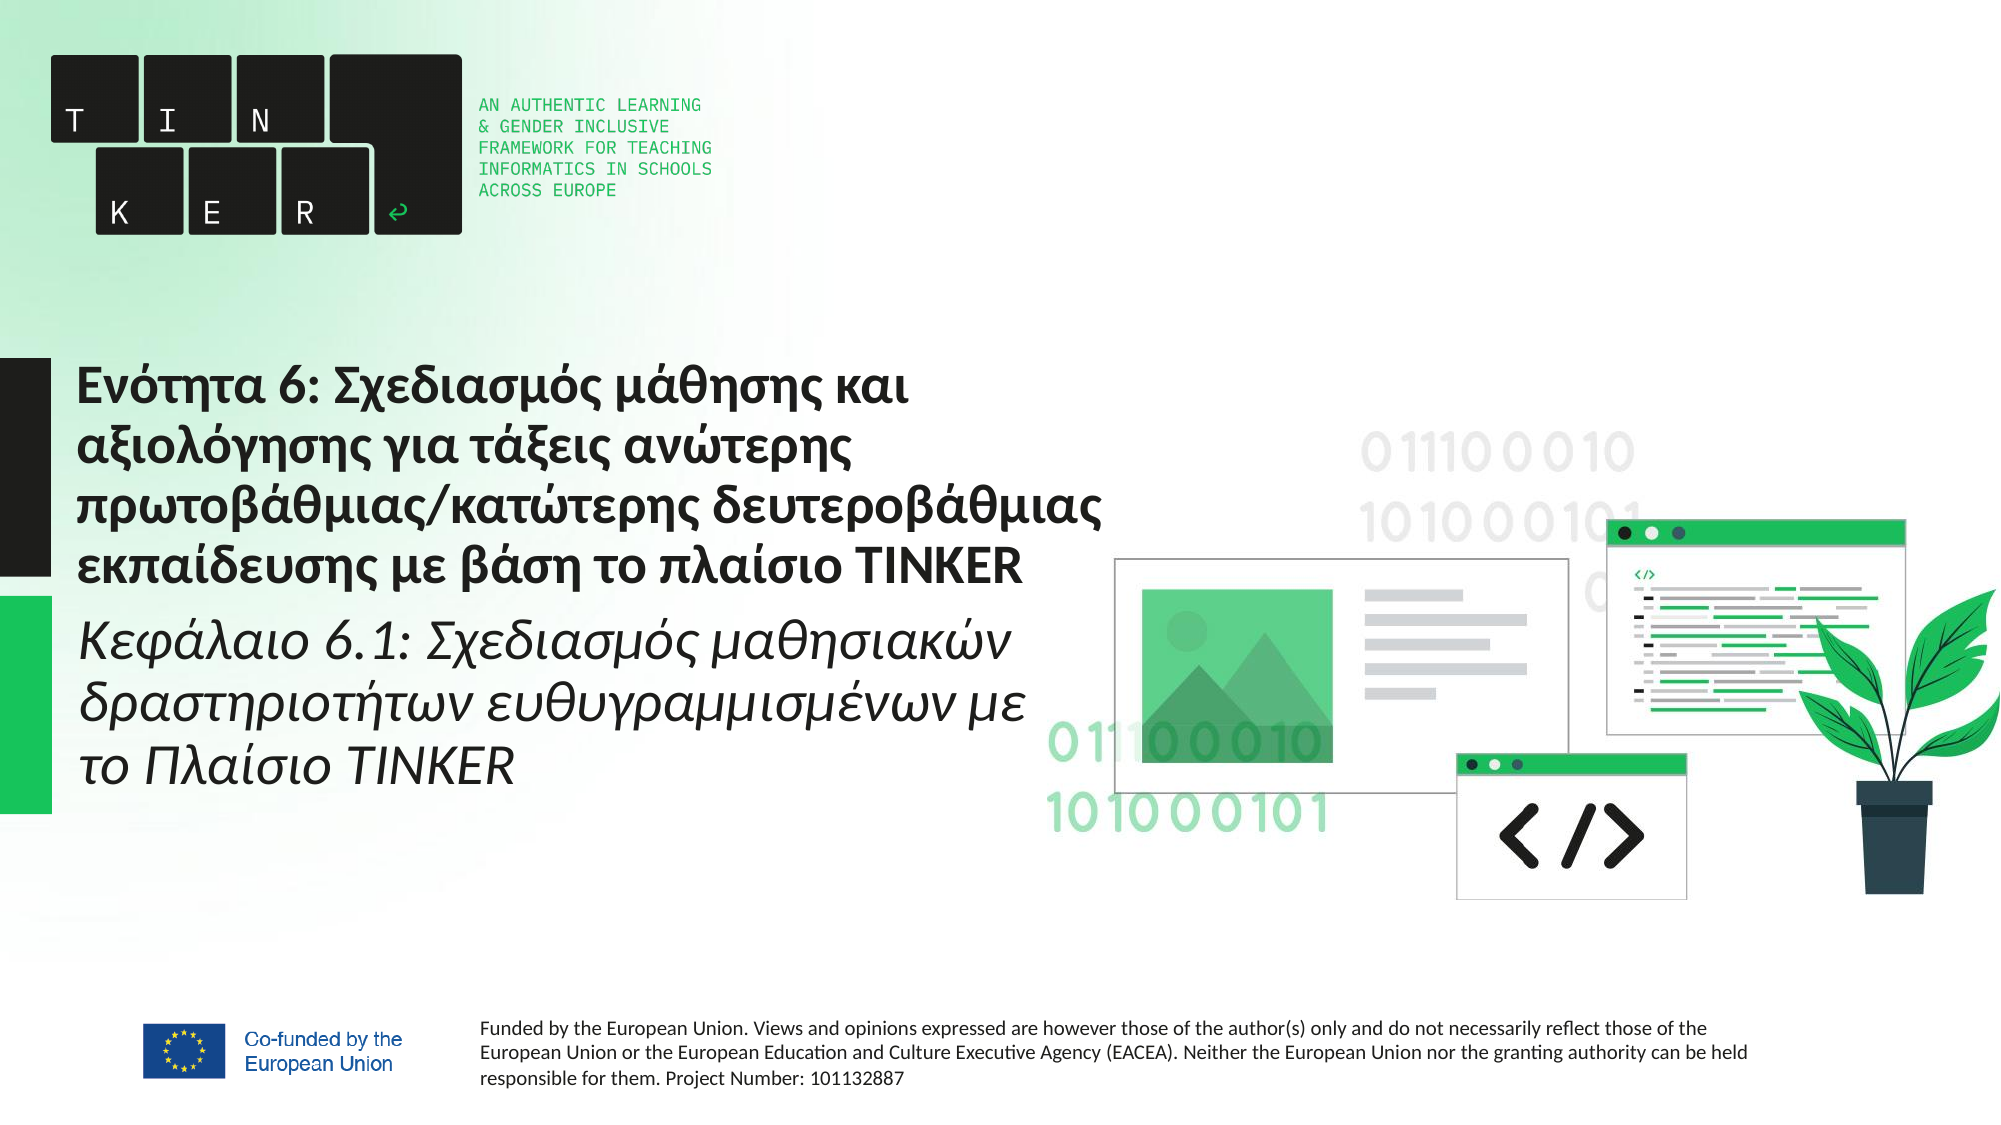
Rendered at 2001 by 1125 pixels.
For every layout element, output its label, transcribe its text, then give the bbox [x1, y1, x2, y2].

subtitle Κεφάλαιο 6.1: Σχεδιασμός μαθησιακών δραστηριοτήτων ευθυγραμμισμένων με το Πλαίσιο TINKER [63, 597, 1054, 810]
picture [0, 0, 843, 1125]
title Ενότητα 6: Σχεδιασμός μάθησης και αξιολόγησης για τάξεις ανώτερης πρωτοβάθμιας/κατώτερης δευτεροβάθμιας εκπαίδευσης με βάση το πλαίσιο TINKER [61, 336, 1196, 615]
picture [1047, 431, 2000, 900]
